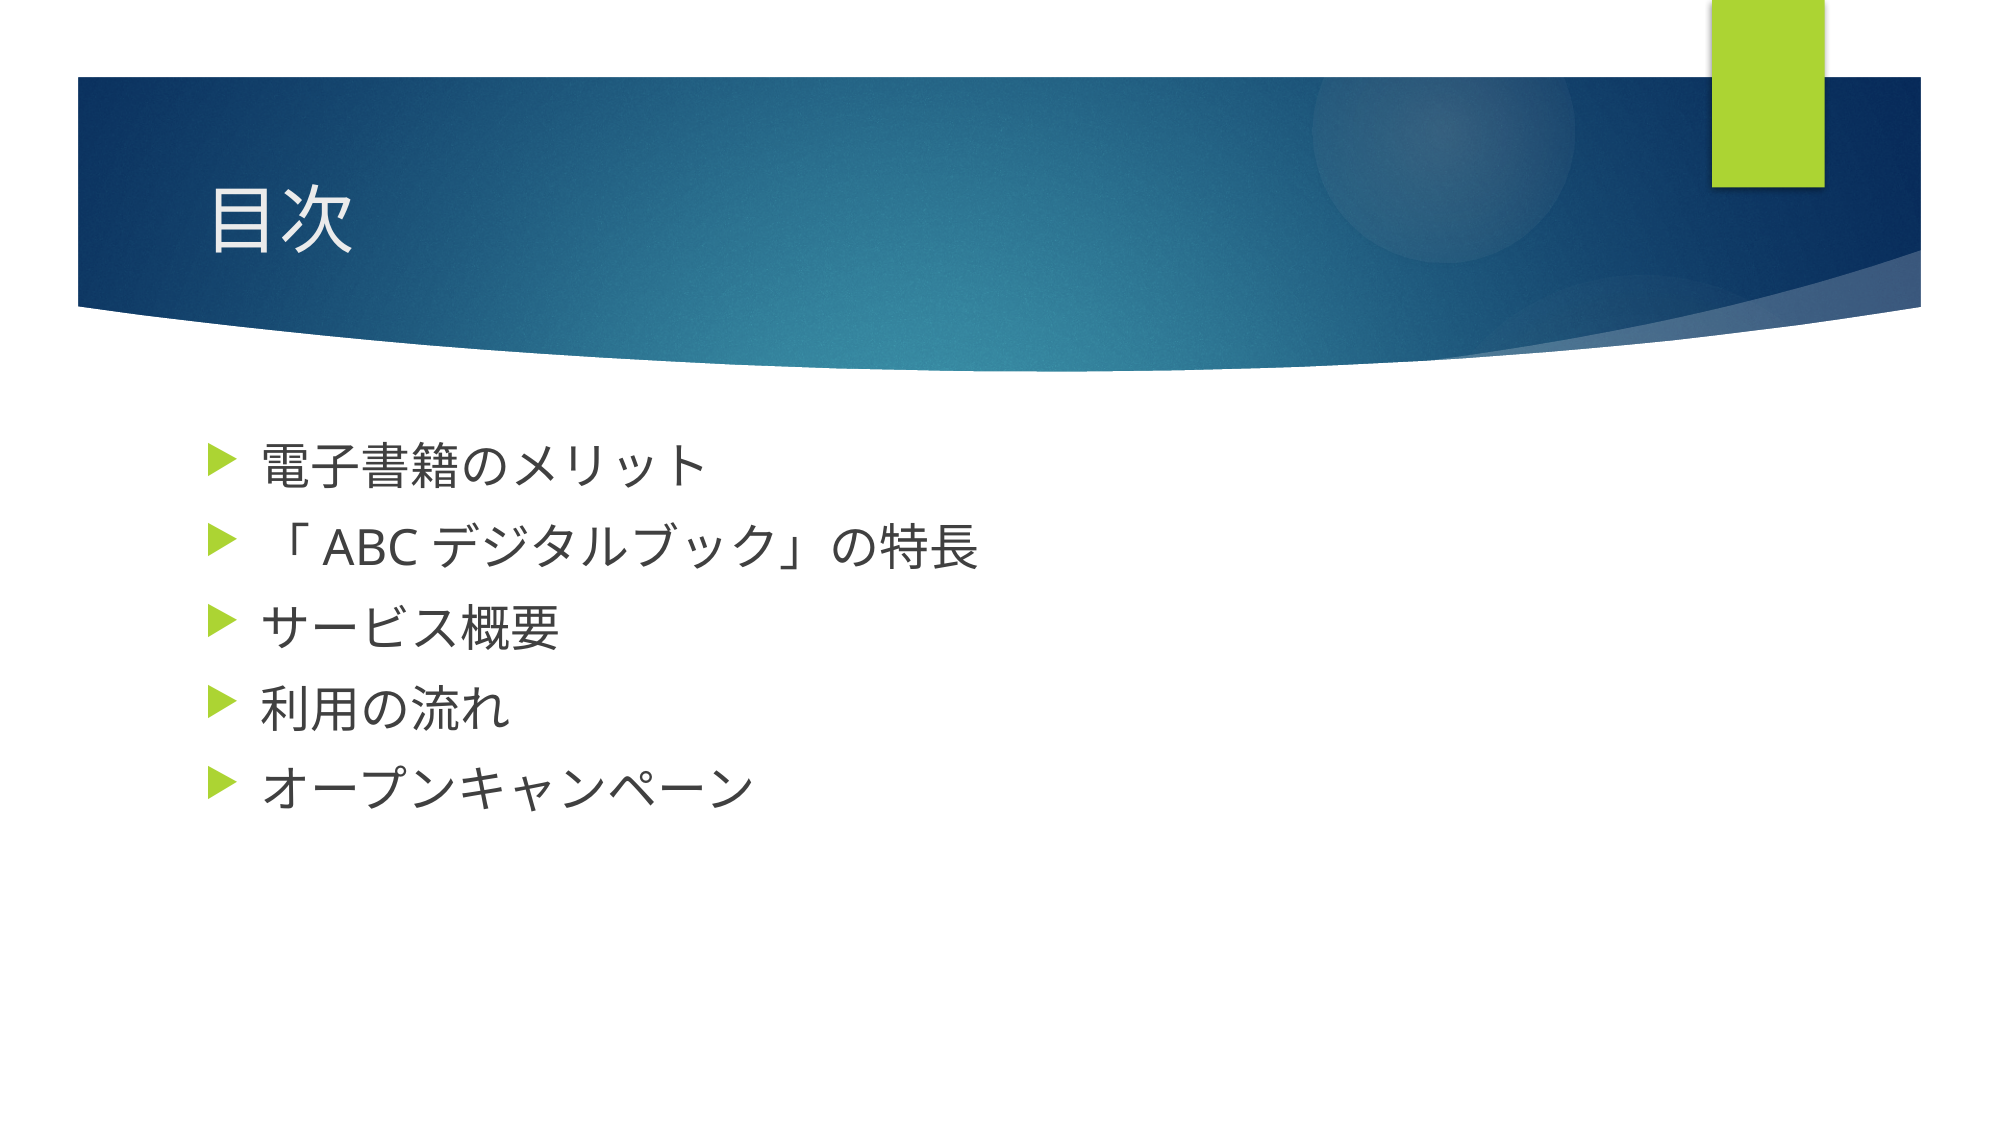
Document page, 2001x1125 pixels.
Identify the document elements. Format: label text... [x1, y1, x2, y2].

title 目次 [189, 159, 1627, 276]
list 電子書籍のメリット 「ABCデジタルブック」の特長 サービス概要 利用の流れ オープンキャンペーン [189, 427, 1627, 988]
